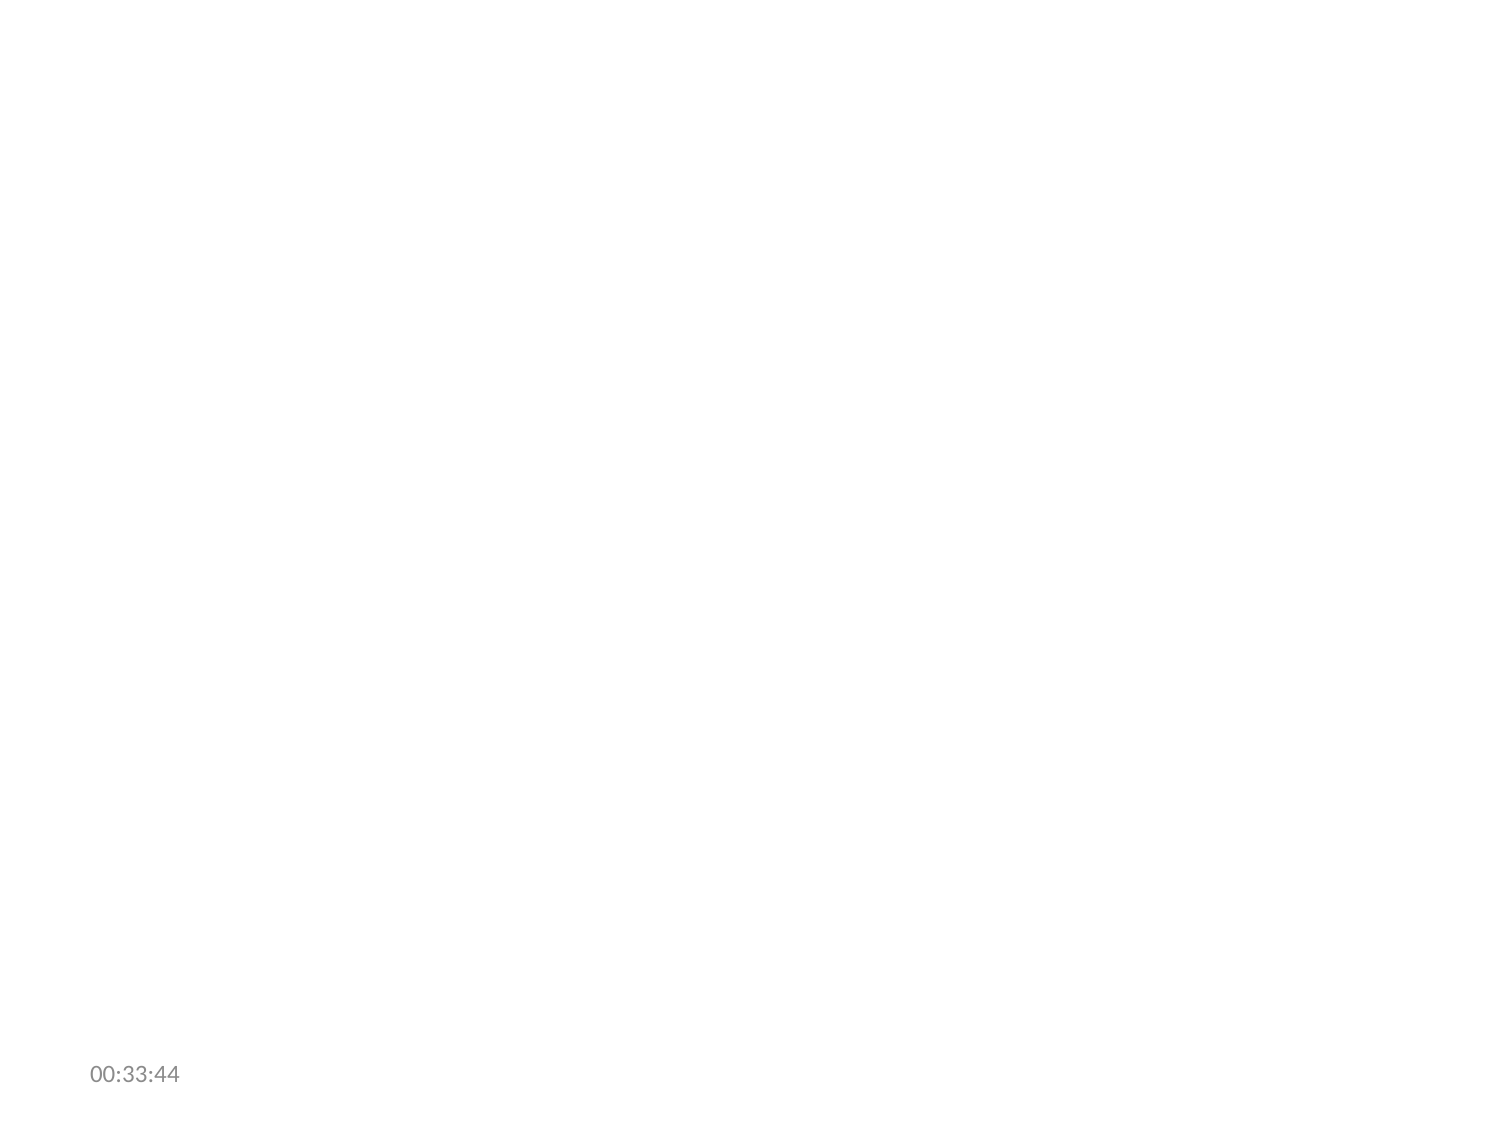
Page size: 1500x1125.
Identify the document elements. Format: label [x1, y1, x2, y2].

slide_number [75, 1042, 425, 1103]
